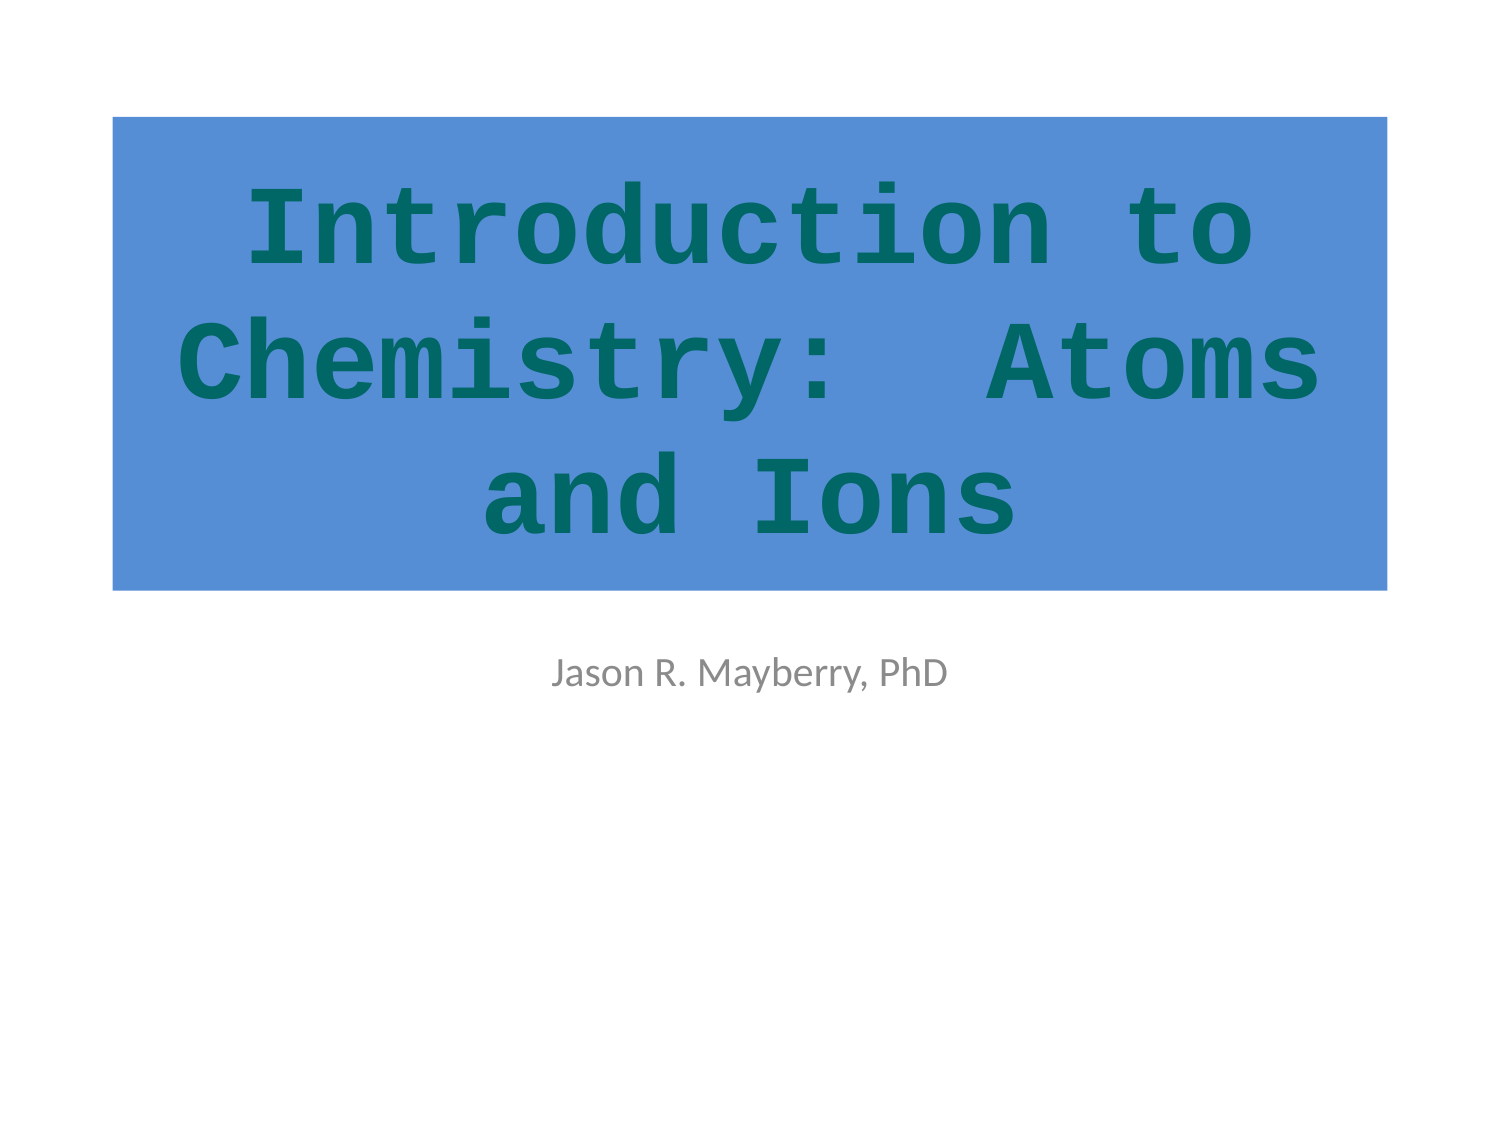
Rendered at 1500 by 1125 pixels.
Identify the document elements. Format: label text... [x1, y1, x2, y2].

title Introduction to Chemistry: Atoms and Ions [112, 116, 1388, 591]
subtitle Jason R. Mayberry, PhD [225, 637, 1275, 925]
